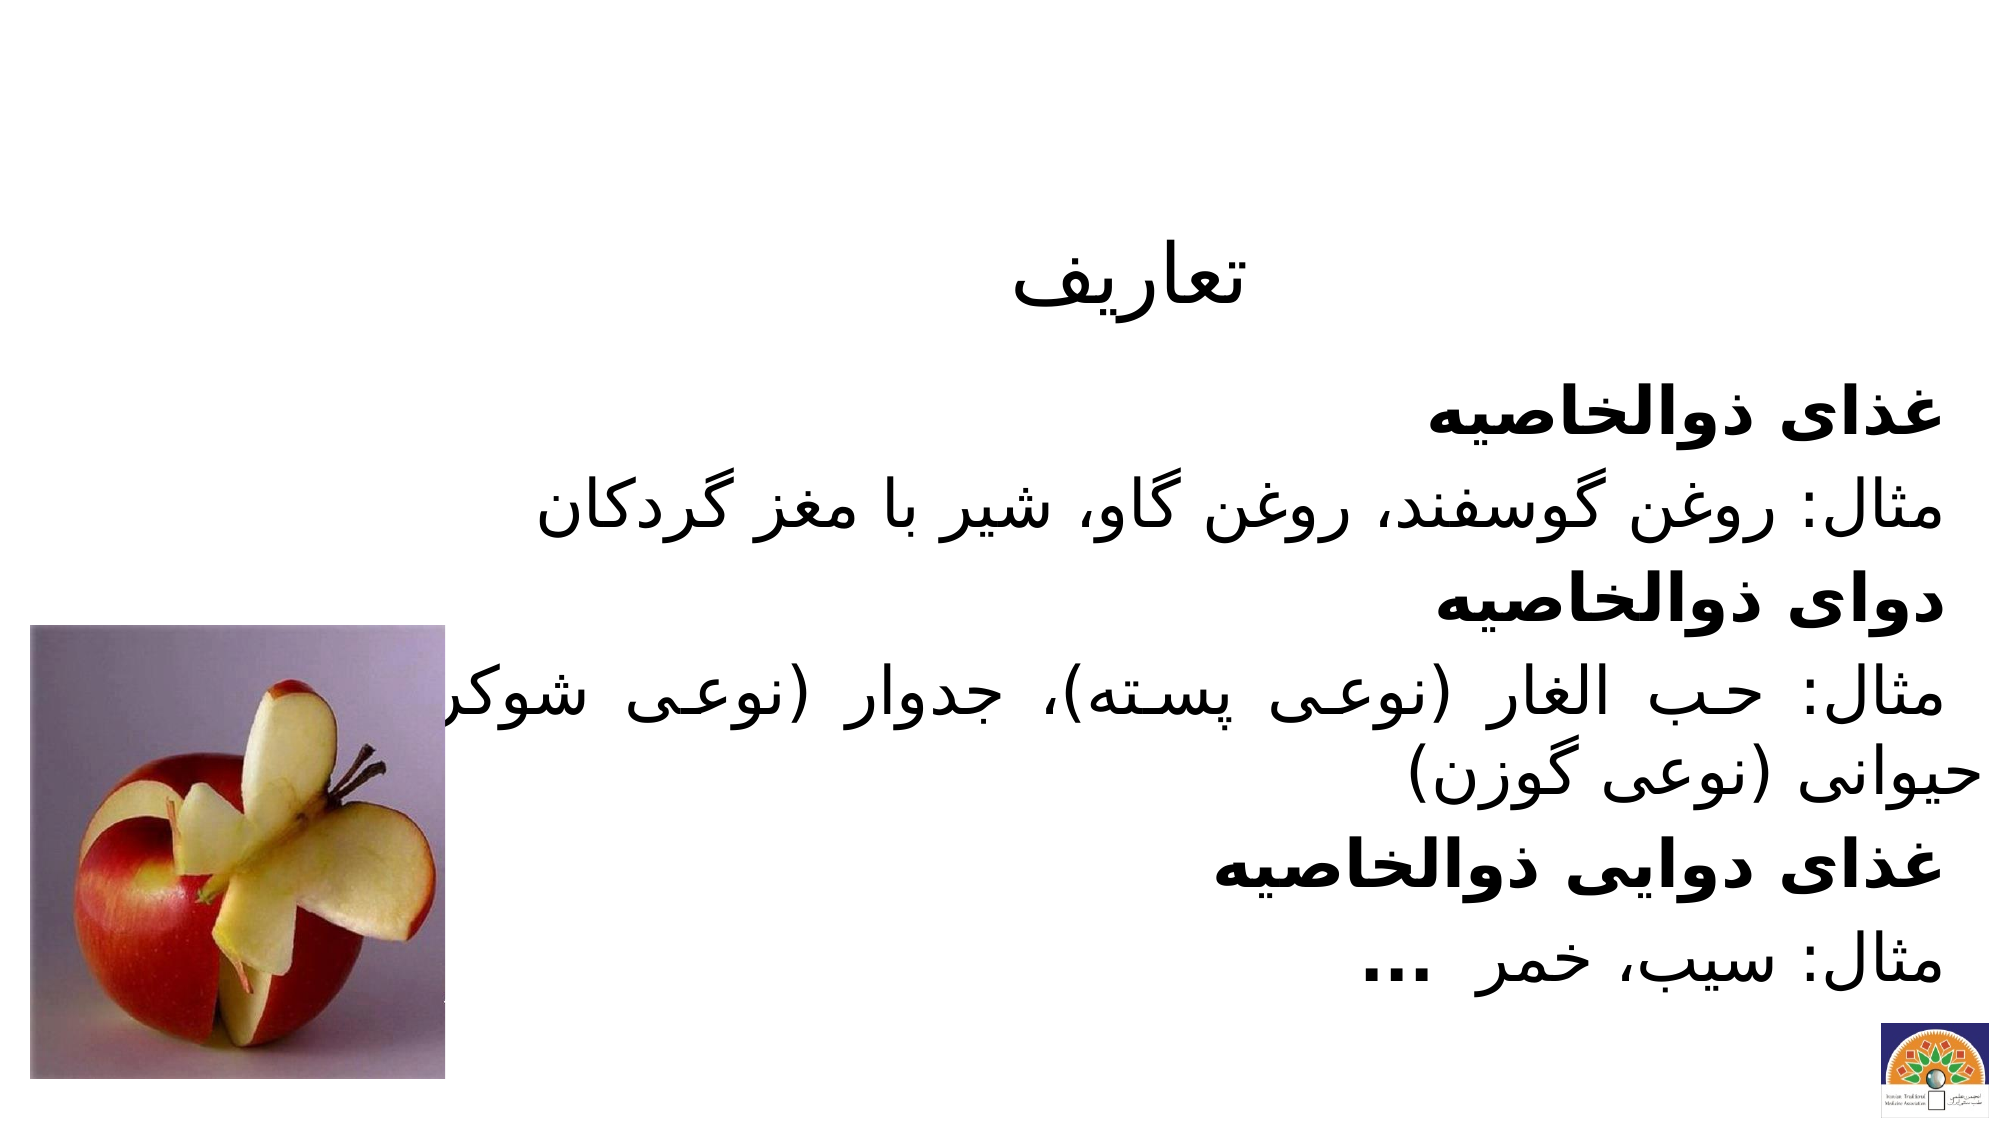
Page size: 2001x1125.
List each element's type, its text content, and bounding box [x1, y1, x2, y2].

text_box تعاریف [229, 176, 2000, 360]
picture [1881, 1023, 1990, 1118]
picture [29, 625, 446, 1079]
text_box غذای ذوالخاصیه مثال: روغن گوسفند، روغن گاو، شیر با مغز گردکان دوای ذوالخاصیه مثال: حب الغار (نوعی پسته)، جدوار (نوعی شوکران)، پادزهر حیوانی (نوعی گوزن) غذای دوایی ذوالخاصیه مثال: سیب، خمر ... [83, 360, 2000, 1036]
